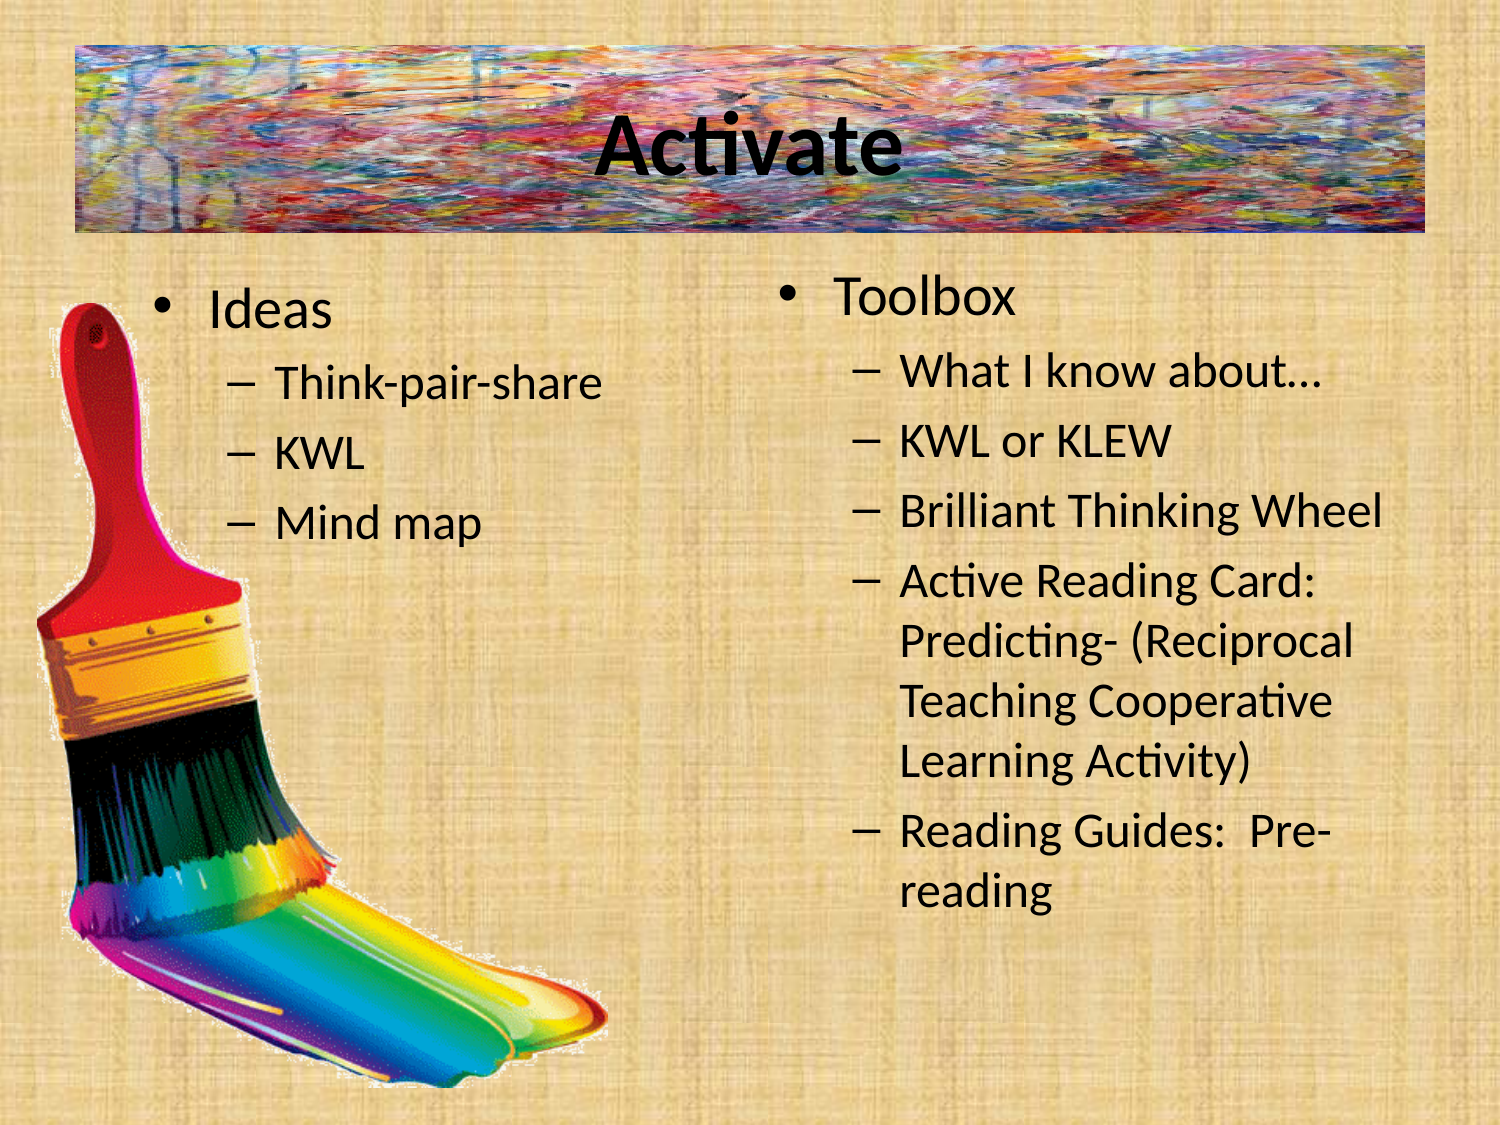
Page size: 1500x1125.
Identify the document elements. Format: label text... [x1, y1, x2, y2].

title Activate [75, 45, 1425, 233]
picture [0, 0, 1500, 1125]
list Toolbox What I know about… KWL or KLEW Brilliant Thinking Wheel Active Reading Card: Predicting- (Reciprocal Teaching Cooperative Learning Activity) Reading Guides: Pre-reading [762, 249, 1425, 993]
list Ideas Think-pair-share KWL Mind map [137, 262, 800, 1005]
